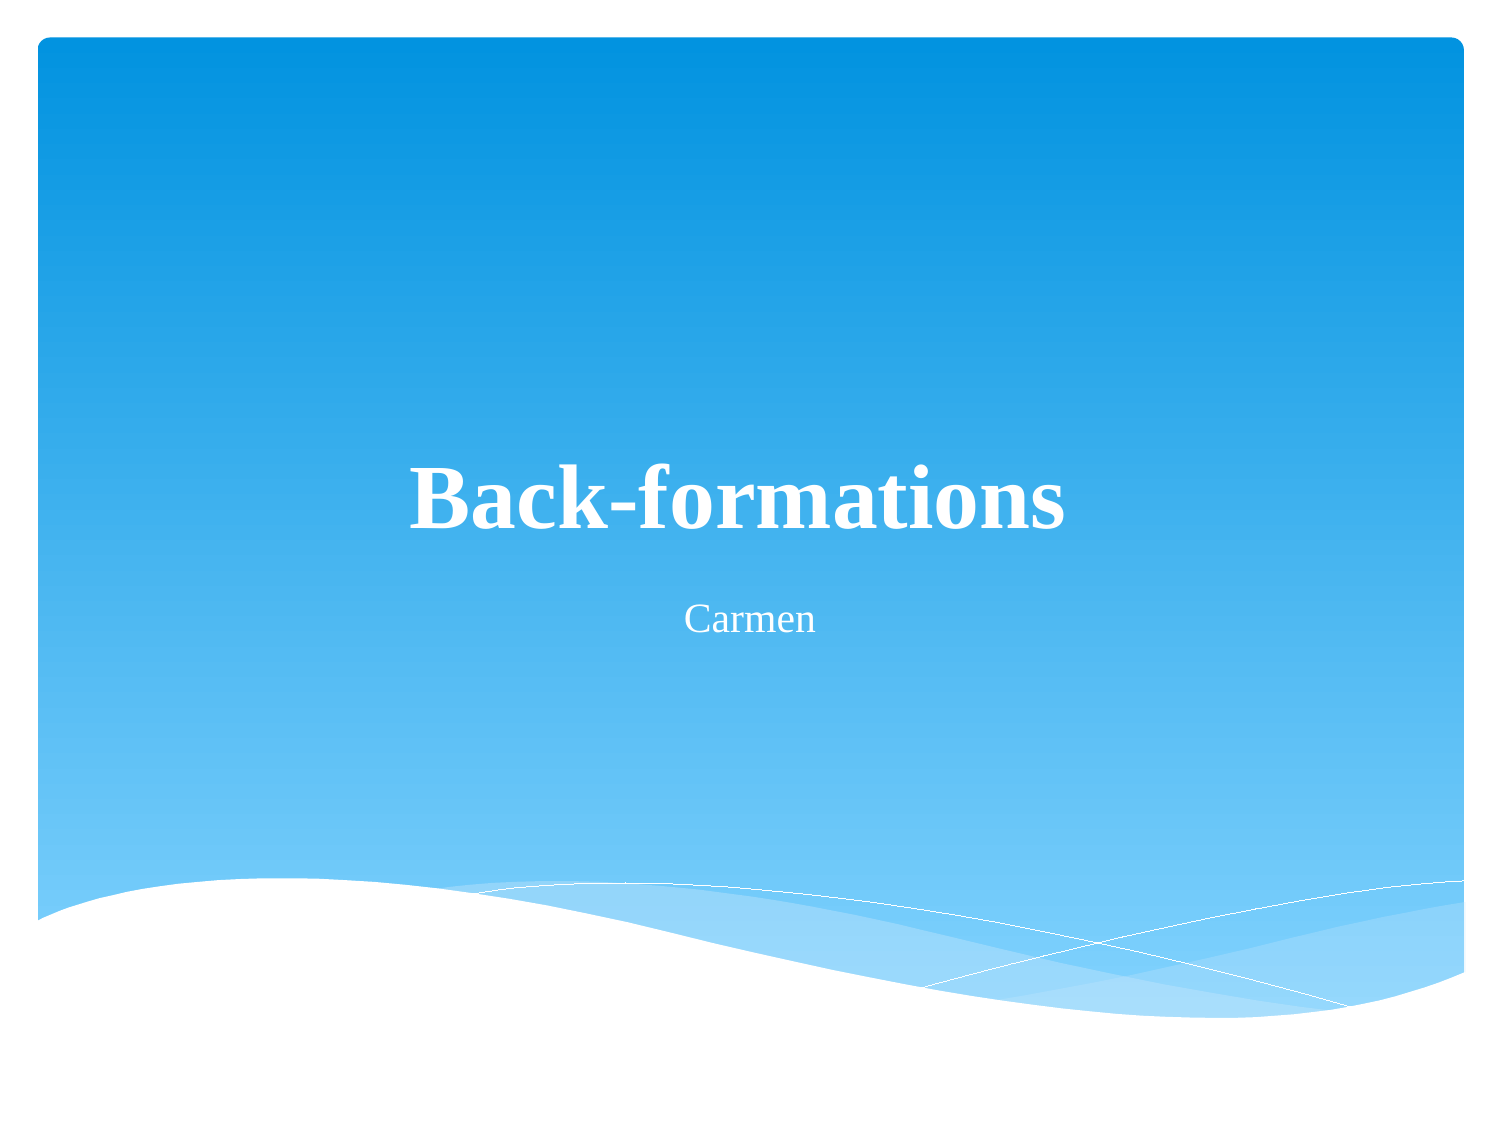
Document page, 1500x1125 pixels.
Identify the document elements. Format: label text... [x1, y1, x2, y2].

subtitle Carmen [225, 583, 1275, 825]
title Back-formations [112, 262, 1388, 555]
